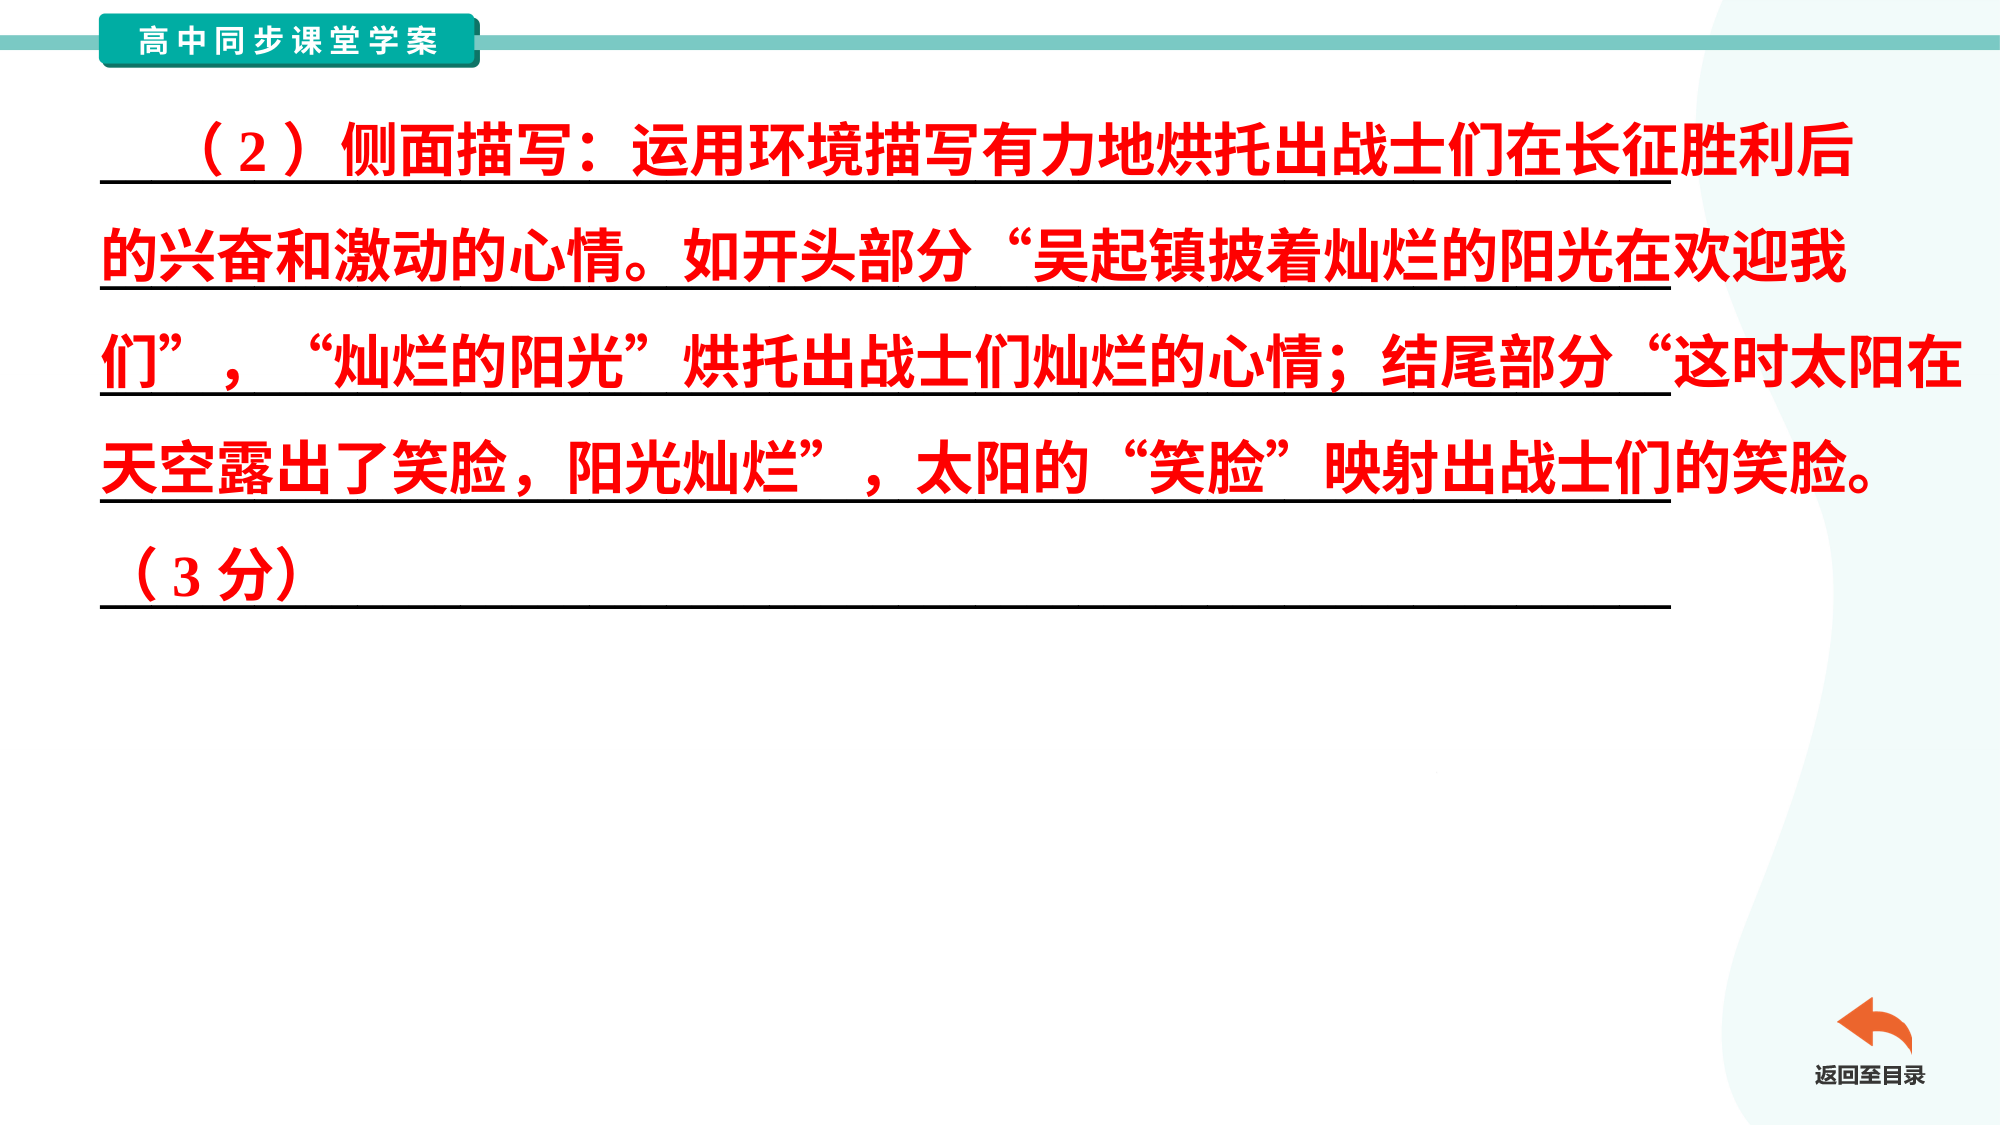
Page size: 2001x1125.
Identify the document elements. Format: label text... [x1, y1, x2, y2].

text_box _____________________________________________________________ _____________________________________________________________ _____________________________________________________________ _____________________________________________________________ _____________________________________________________________ [100, 608, 1899, 613]
text_box （2）侧面描写：运用环境描写有力地烘托出战士们在长征胜利后 的兴奋和激动的心情。如开头部分“吴起镇披着灿烂的阳光在欢迎我 们”，“灿烂的阳光”烘托出战士们灿烂的心情；结尾部分“这时太阳在 天空露出了笑脸，阳光灿烂”，太阳的“笑脸”映射出战士们的笑脸。 （3分） [100, 76, 1899, 608]
picture [0, 0, 2000, 1125]
